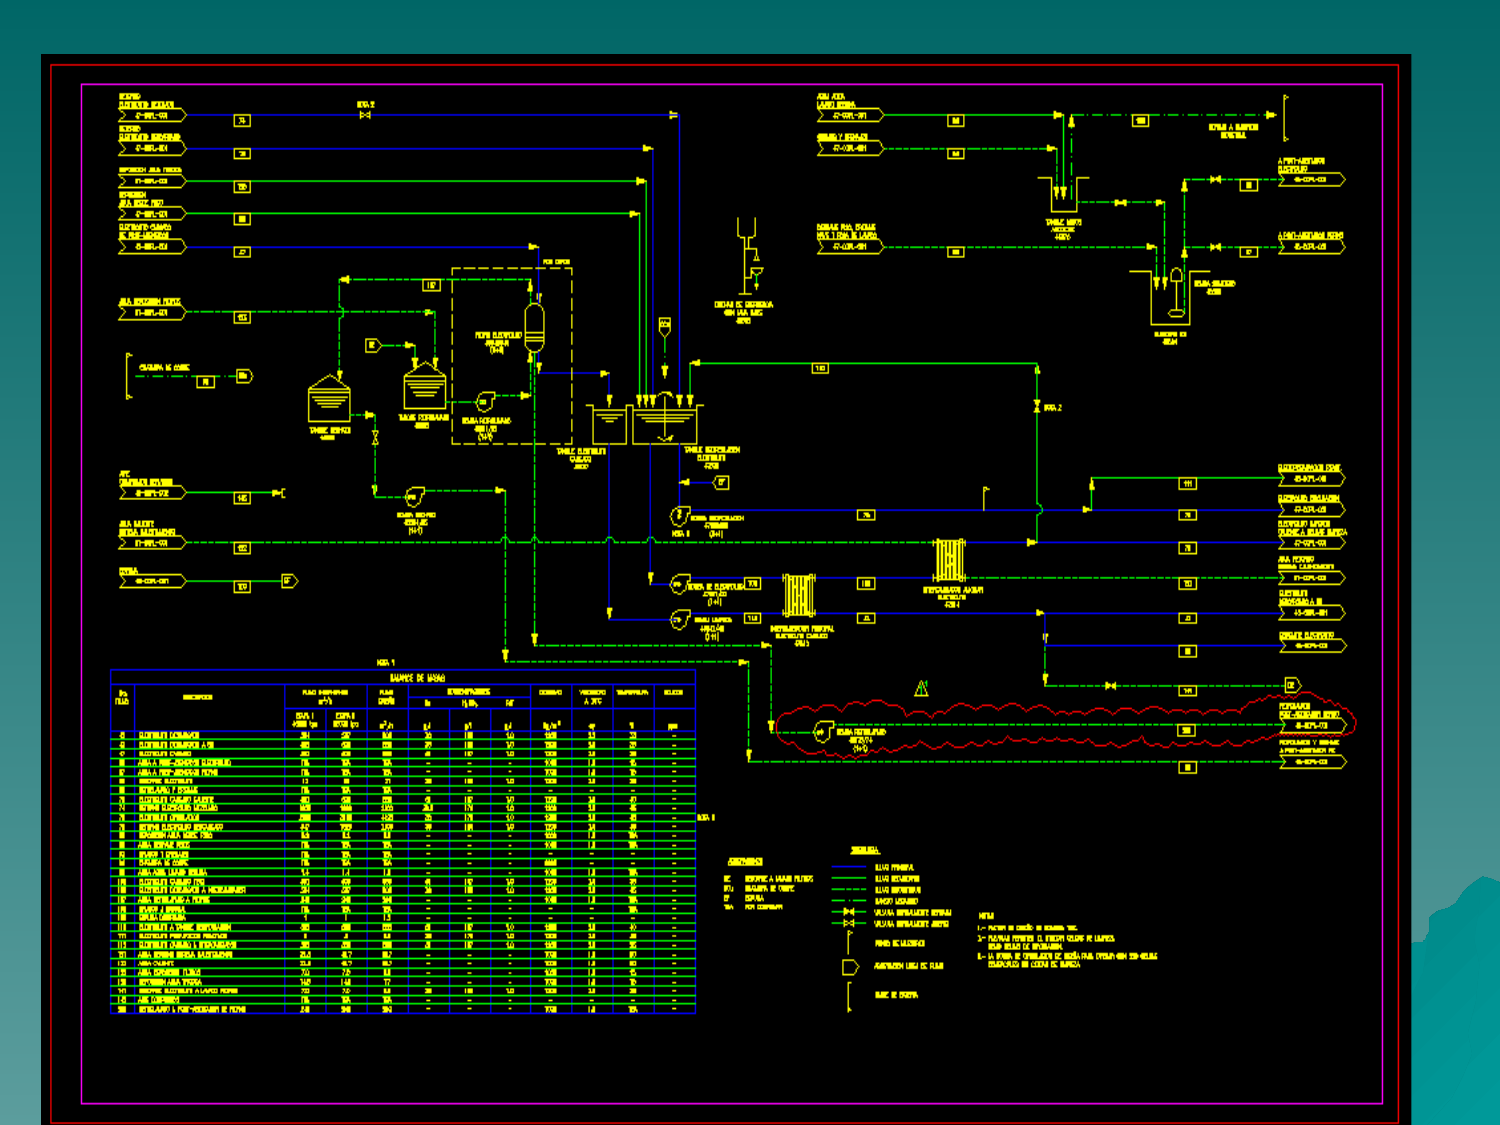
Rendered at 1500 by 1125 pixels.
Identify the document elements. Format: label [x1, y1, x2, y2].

list [40, 54, 1412, 1125]
title [74, 45, 1426, 233]
